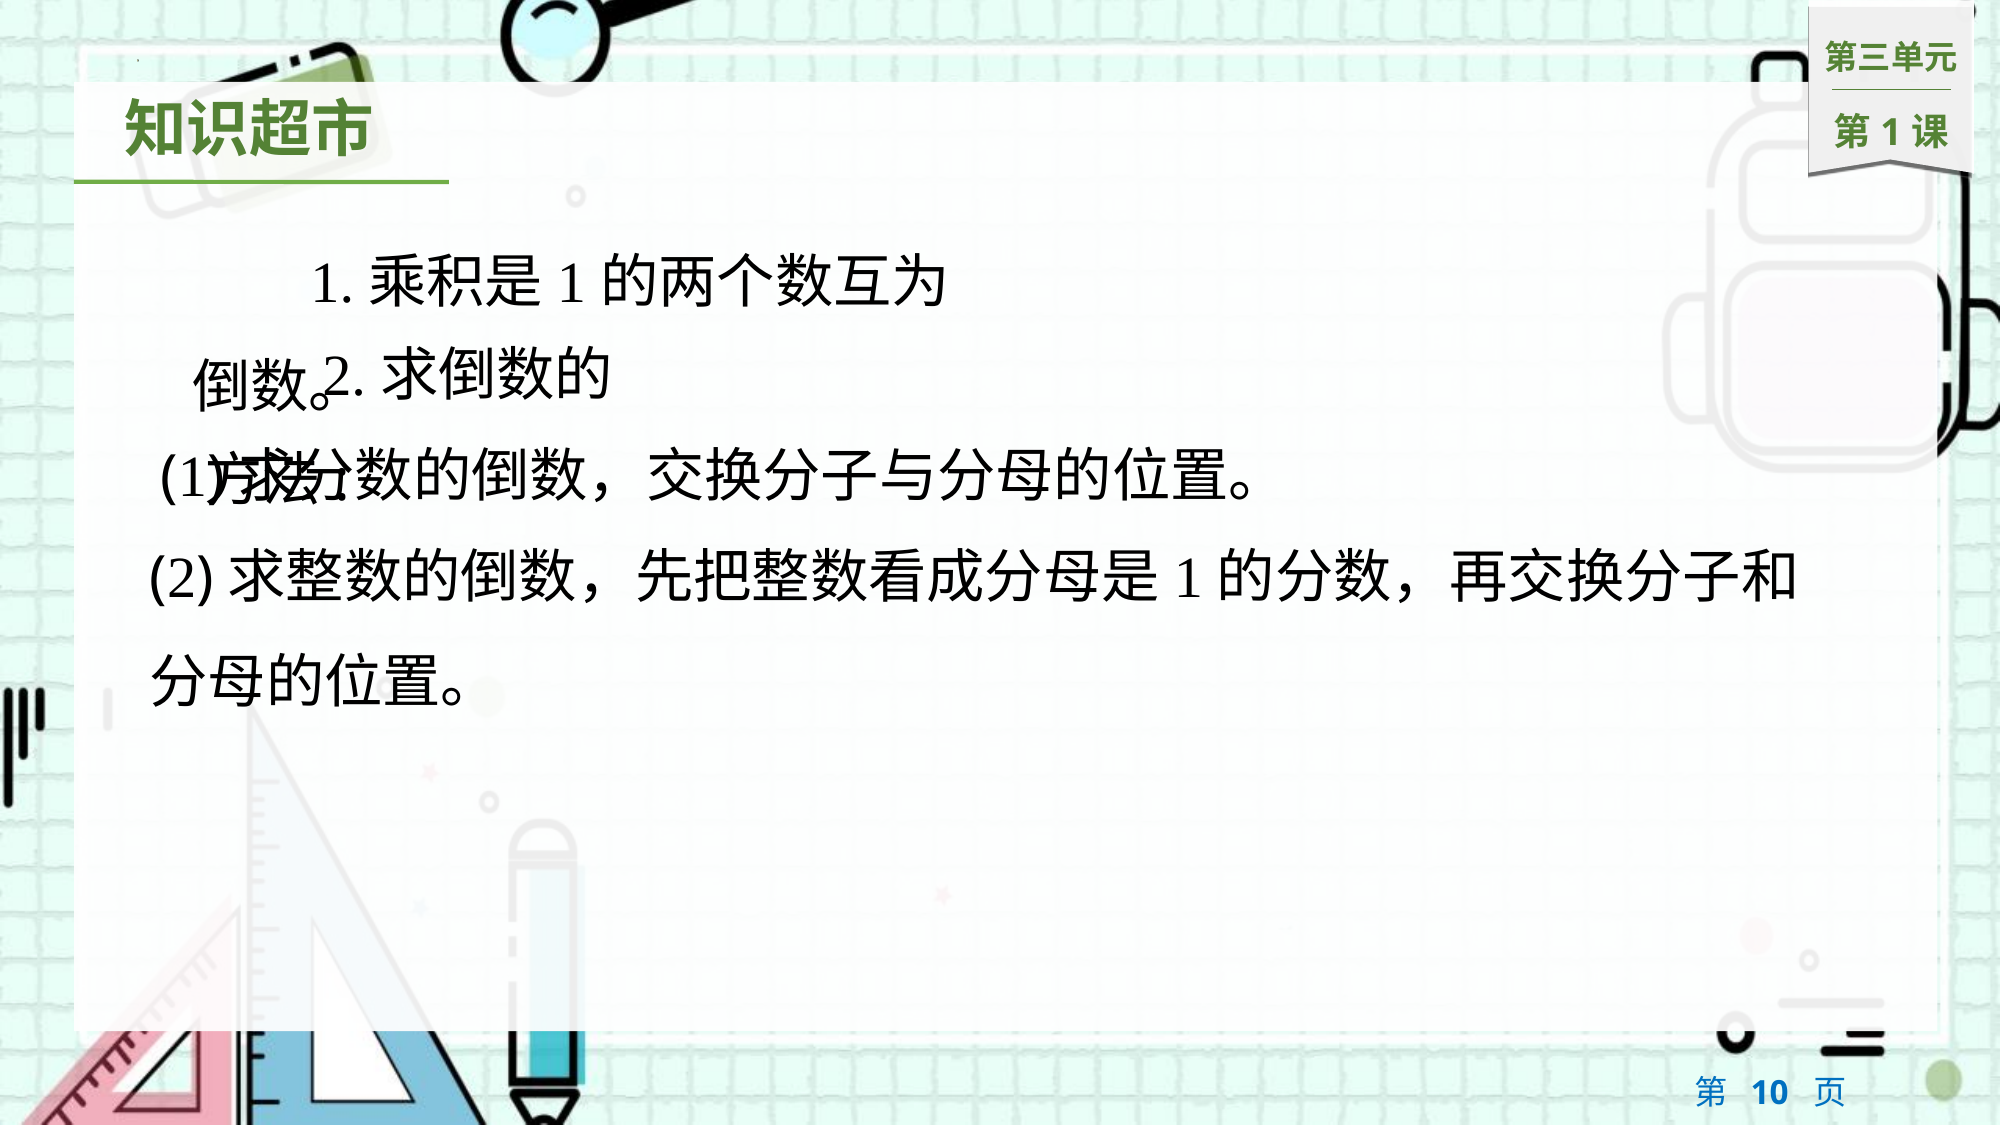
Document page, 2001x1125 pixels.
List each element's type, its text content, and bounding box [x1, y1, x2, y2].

picture [1938, 168, 1971, 176]
text_box (2)求整数的倒数，先把整数看成分母是1的分数，再交换分子和分母的位置。 [149, 503, 1855, 714]
text_box (1)求分数的倒数，交换分子与分母的位置。 [160, 403, 1288, 503]
picture [0, 0, 2000, 1125]
text_box 1.乘积是1的两个数互为倒数。 [192, 209, 1007, 315]
text_box 2.求倒数的方法: [204, 302, 642, 403]
